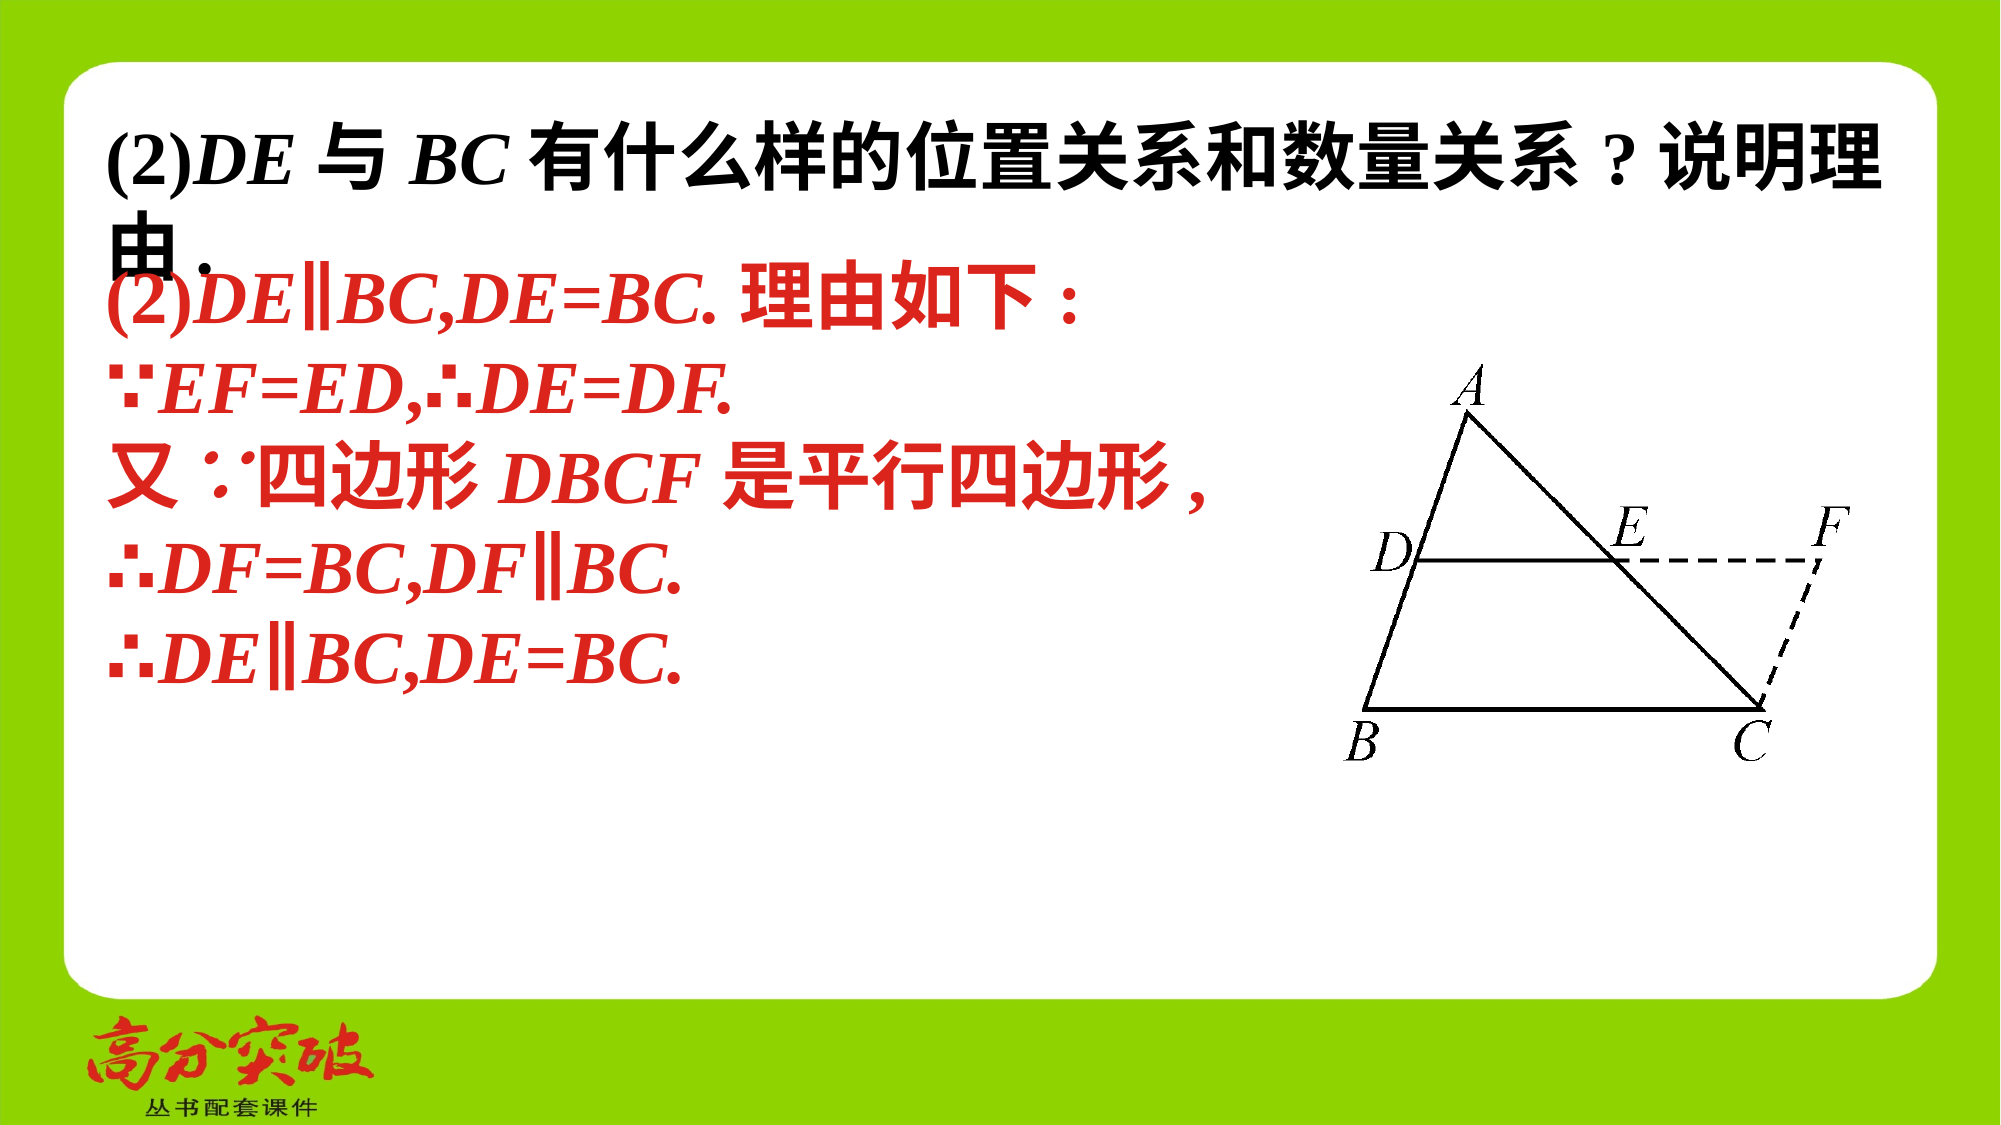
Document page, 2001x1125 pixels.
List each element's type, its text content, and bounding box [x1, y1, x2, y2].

text_box (2)DE与BC有什么样的位置关系和数量关系?说明理由. [91, 101, 1898, 297]
picture [0, 0, 2001, 1125]
